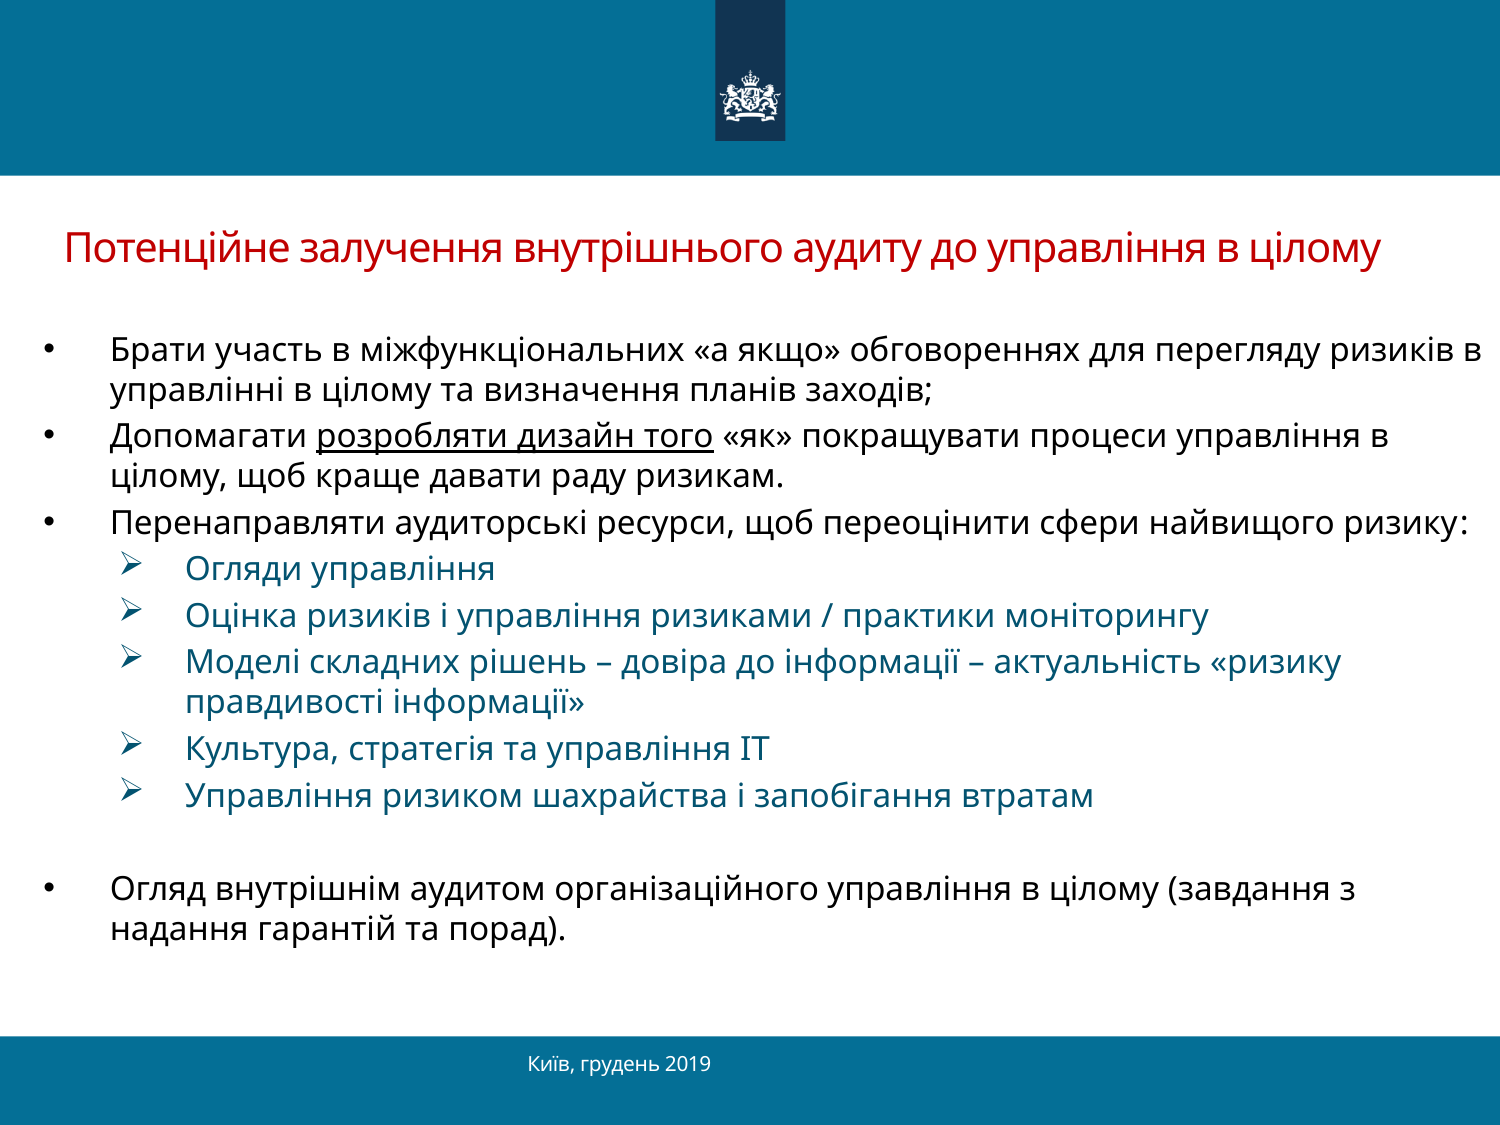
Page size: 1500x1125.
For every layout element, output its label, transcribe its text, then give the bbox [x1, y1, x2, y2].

title Потенційне залучення внутрішнього аудиту до управління в цілому [0, 180, 1500, 306]
footer Київ, грудень 2019 [512, 1042, 988, 1103]
picture [716, 0, 784, 140]
list Брати участь в міжфункціональних «а якщо» обговореннях для перегляду ризиків в управлінні в цілому та визначення планів заходів; Допомагати розробляти дизайн того «як» покращувати процеси управління в цілому, щоб краще давати раду ризикам. Перенаправляти аудиторські ресурси, щоб переоцінити сфери найвищого ризику: Огляди управління Оцінка ризиків і управління ризиками / практики моніторингу Моделі складних рішень – довіра до інформації – актуальність «ризику правдивості інформації» Культура, стратегія та управління ІТ Управління ризиком шахрайства і запобігання втратам Огляд внутрішнім аудитом організаційного управління в цілому (завдання з надання гарантій та порад). [0, 320, 1500, 1025]
